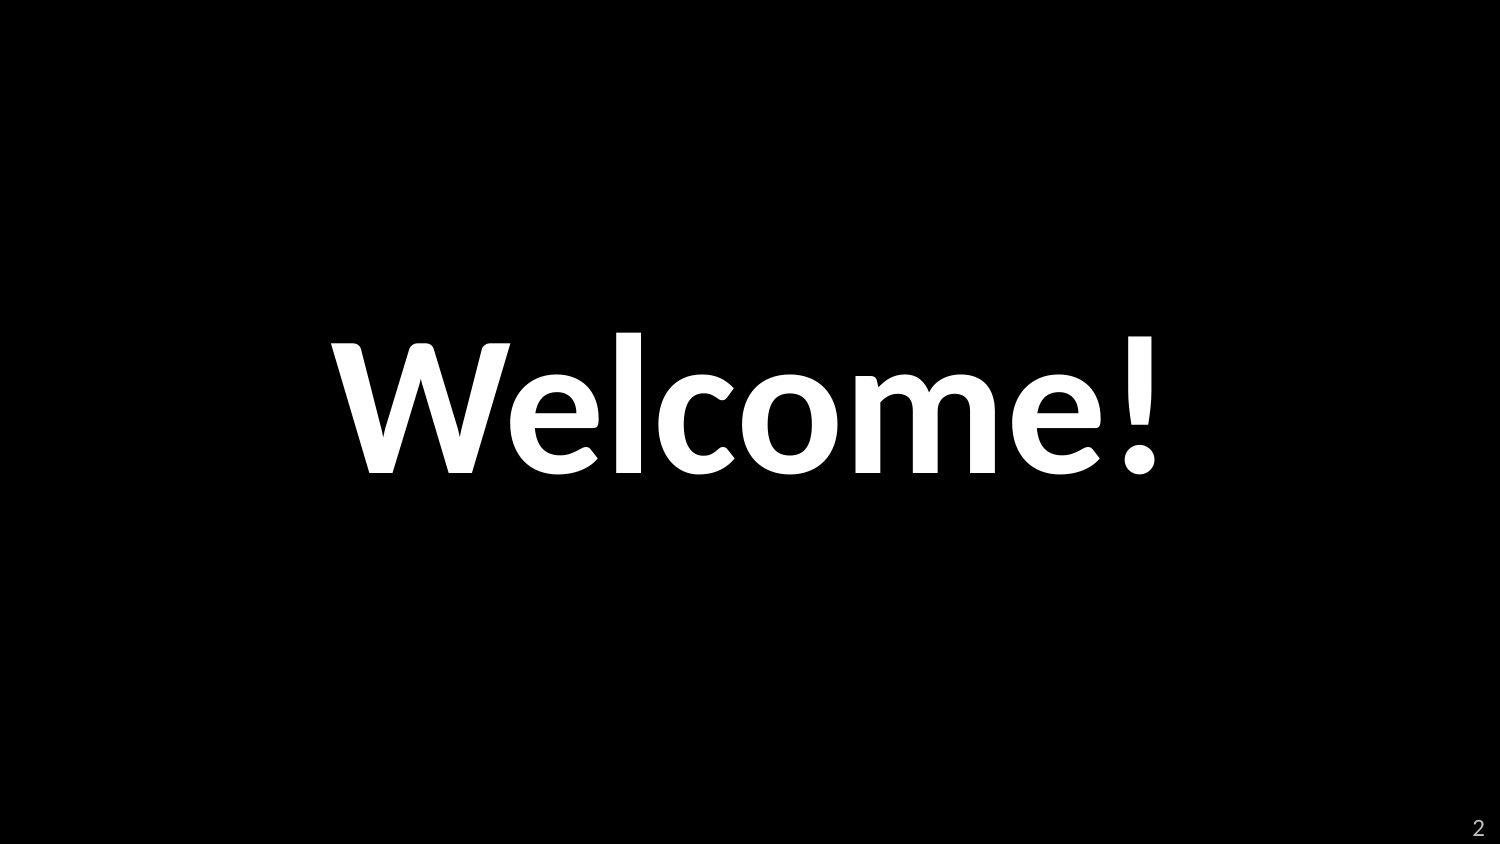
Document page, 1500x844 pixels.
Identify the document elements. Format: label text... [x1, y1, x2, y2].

slide_number 2 [1149, 808, 1500, 844]
text_box Welcome! [315, 266, 1188, 522]
